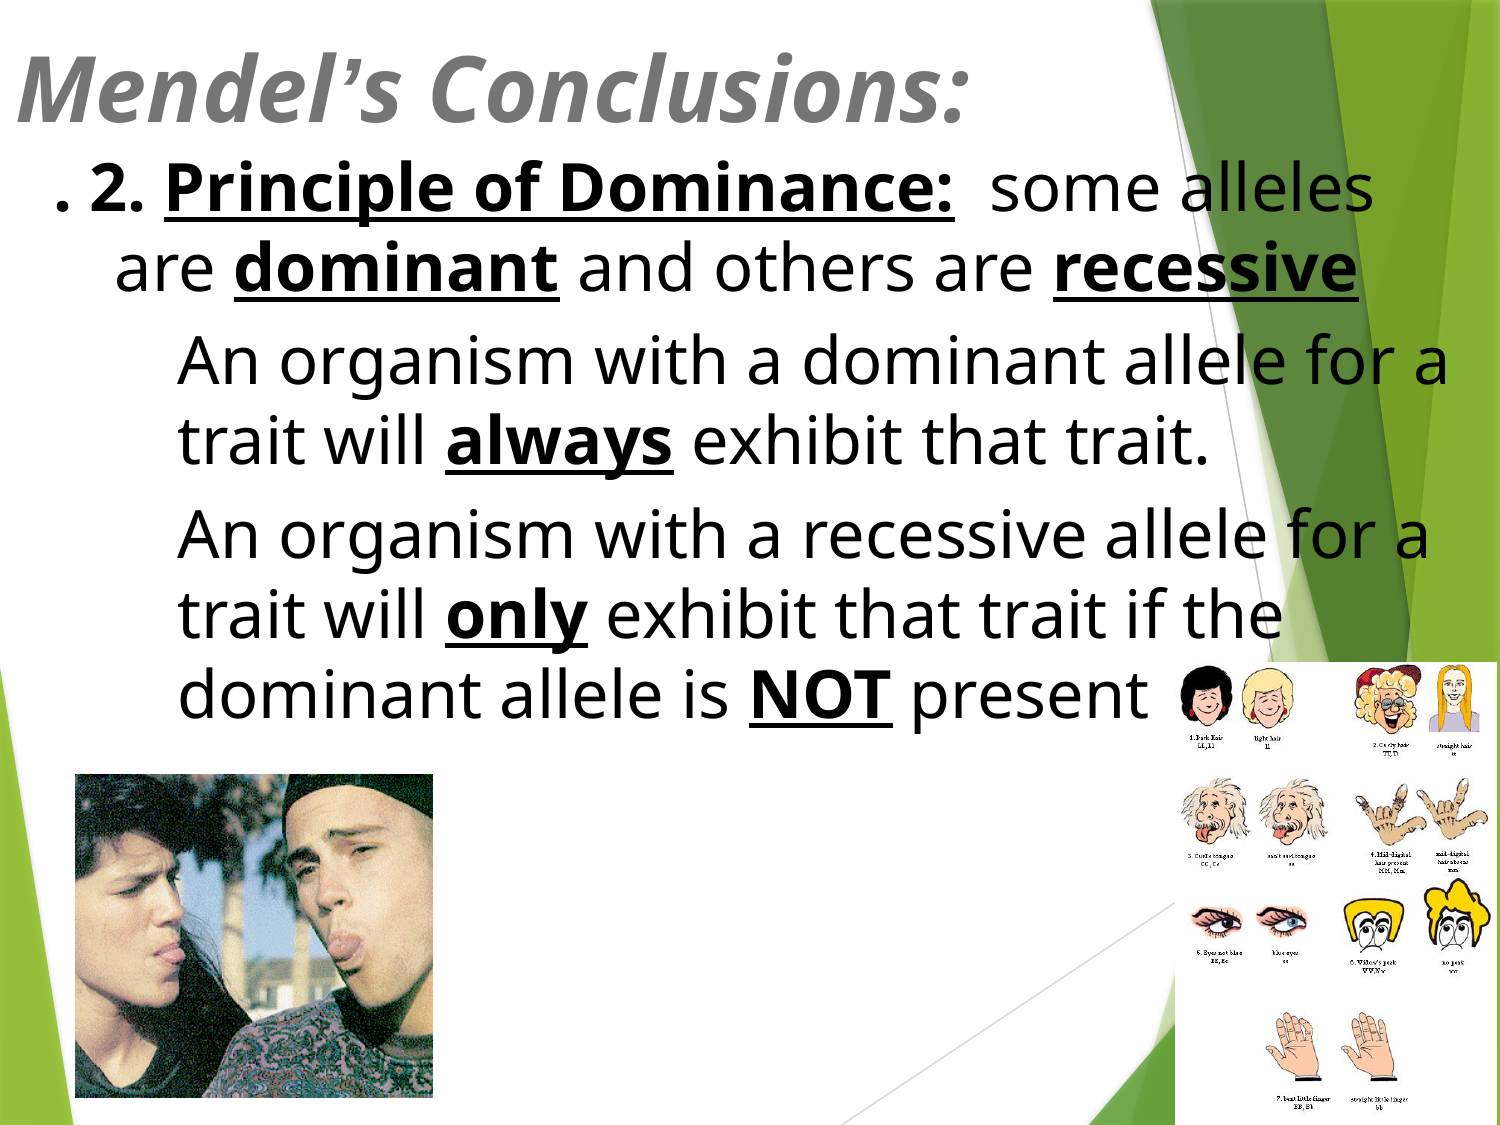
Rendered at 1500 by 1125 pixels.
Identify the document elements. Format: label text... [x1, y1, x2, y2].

title Mendel’s Conclusions: [0, 0, 1376, 137]
picture [74, 774, 434, 1099]
list 2. 2. Principle of Dominance: some alleles are dominant and others are recessive An organism with a dominant allele for a trait will always exhibit that trait. An organism with a recessive allele for a trait will only exhibit that trait if the dominant allele is NOT present [0, 137, 1500, 825]
picture [1174, 661, 1497, 1125]
